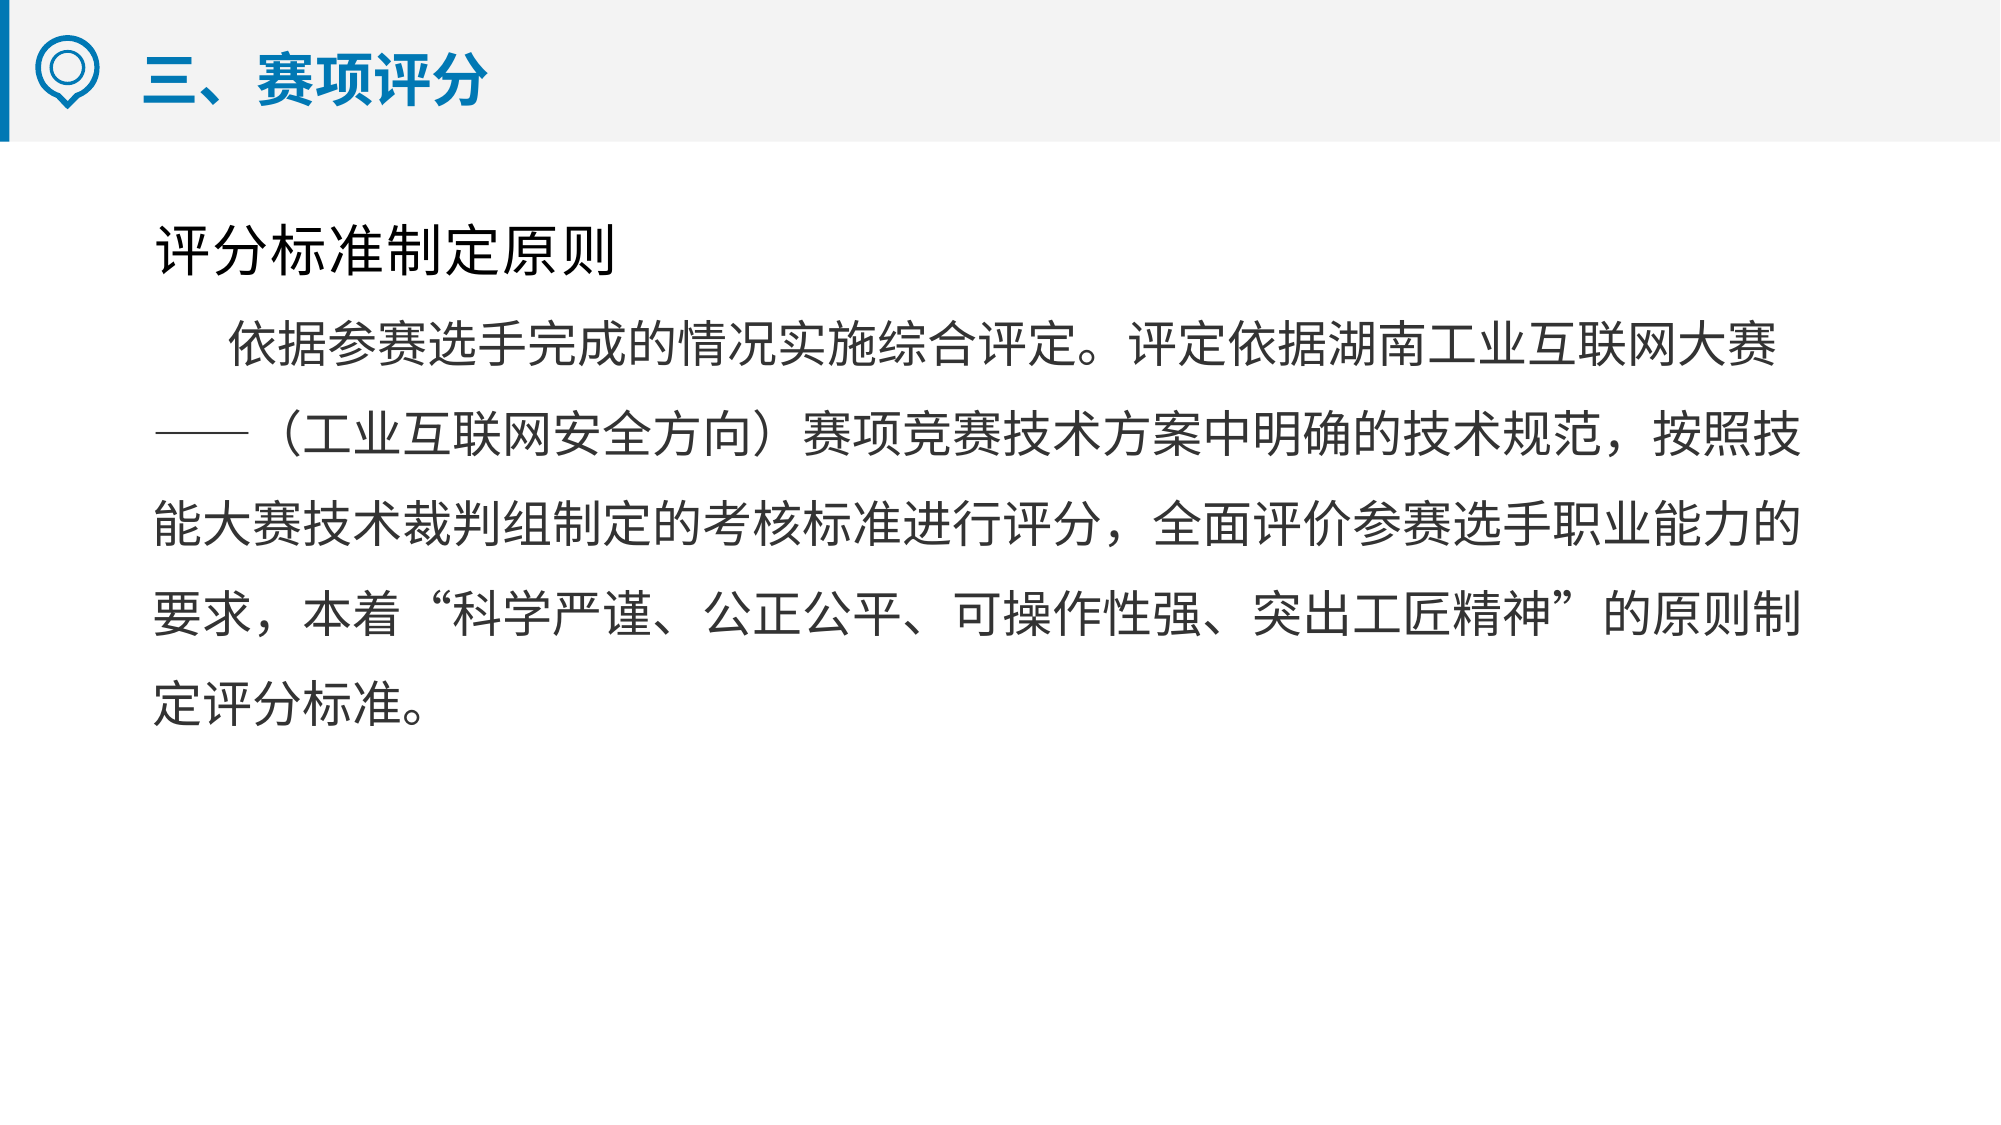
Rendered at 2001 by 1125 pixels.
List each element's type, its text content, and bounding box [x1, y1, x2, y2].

title 三、赛项评分 [125, 41, 910, 116]
list 评分标准制定原则 依据参赛选手完成的情况实施综合评定。评定依据湖南工业互联网大赛——（工业互联网安全方向）赛项竞赛技术方案中明确的技术规范，按照技能大赛技术裁判组制定的考核标准进行评分，全面评价参赛选手职业能力的要求，本着“科学严谨、公正公平、可操作性强、突出工匠精神”的原则制定评分标准。 [137, 208, 1863, 857]
